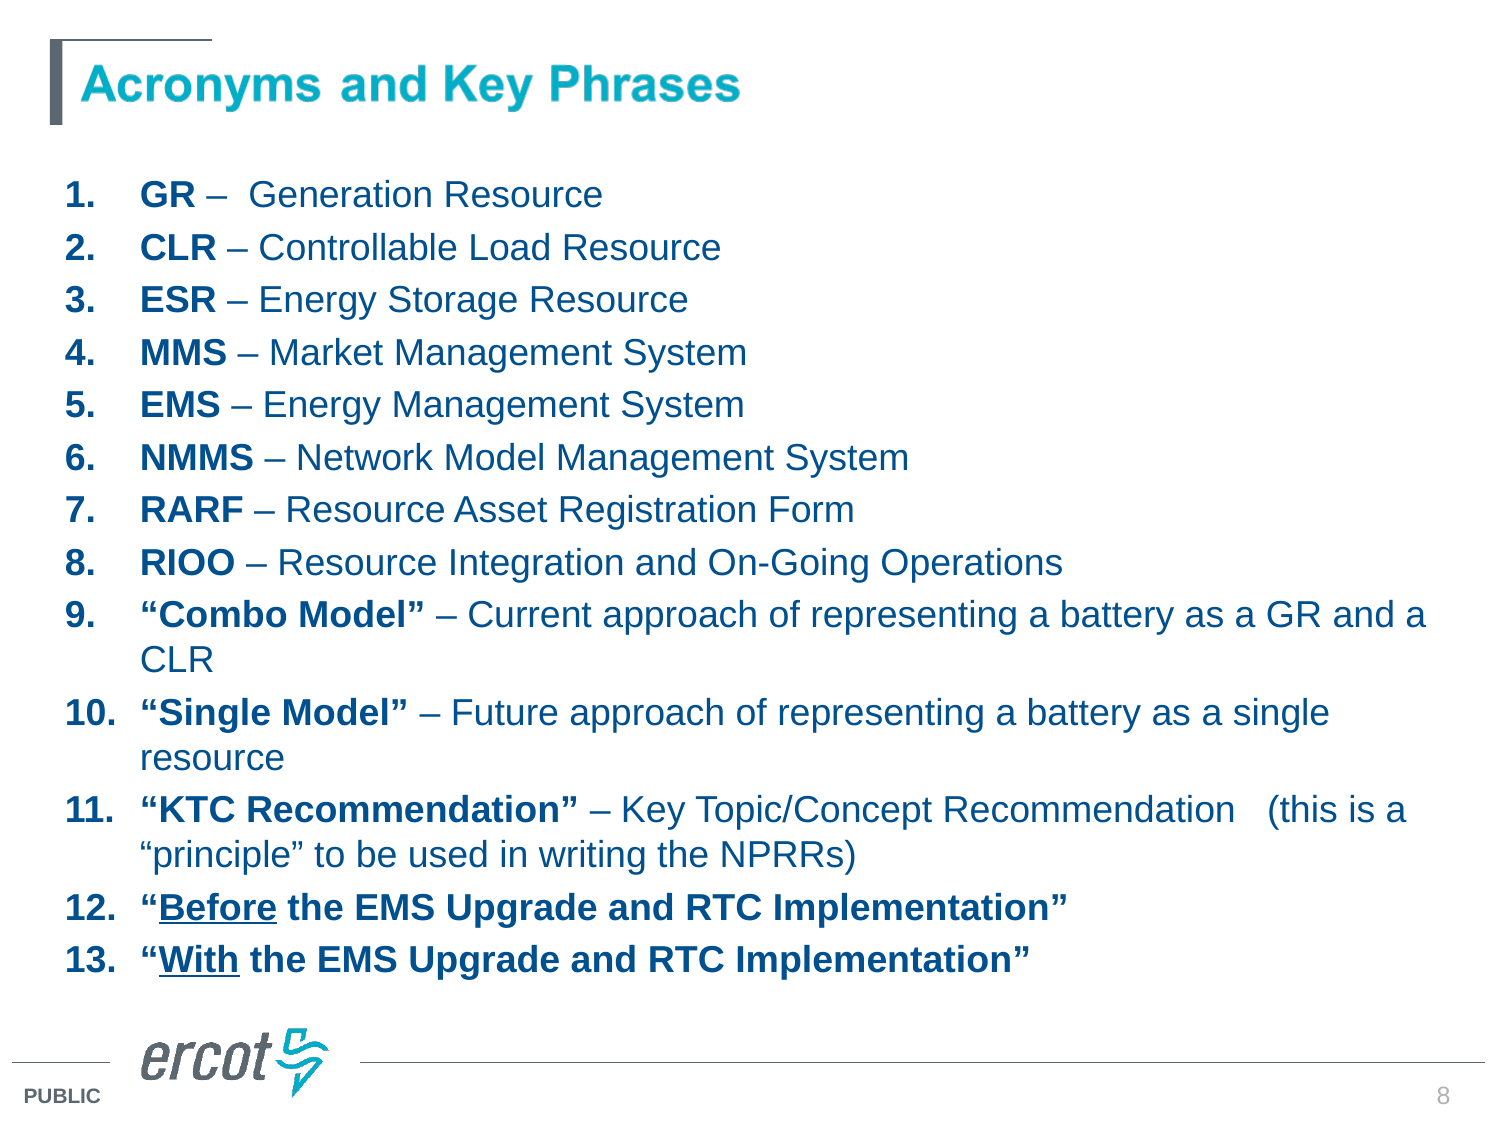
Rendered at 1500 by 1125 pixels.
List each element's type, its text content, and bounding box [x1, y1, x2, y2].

slide_number 8 [1400, 1076, 1488, 1113]
picture [137, 1024, 332, 1100]
list GR – Generation Resource CLR – Controllable Load Resource ESR – Energy Storage Resource MMS – Market Management System EMS – Energy Management System NMMS – Network Model Management System RARF – Resource Asset Registration Form RIOO – Resource Integration and On-Going Operations “Combo Model” – Current approach of representing a battery as a GR and a CLR “Single Model” – Future approach of representing a battery as a single resource “KTC Recommendation” – Key Topic/Concept Recommendation (this is a “principle” to be used in writing the NPRRs) “Before the EMS Upgrade and RTC Implementation” “With the EMS Upgrade and RTC Implementation” [50, 162, 1450, 992]
picture [49, 37, 1454, 144]
